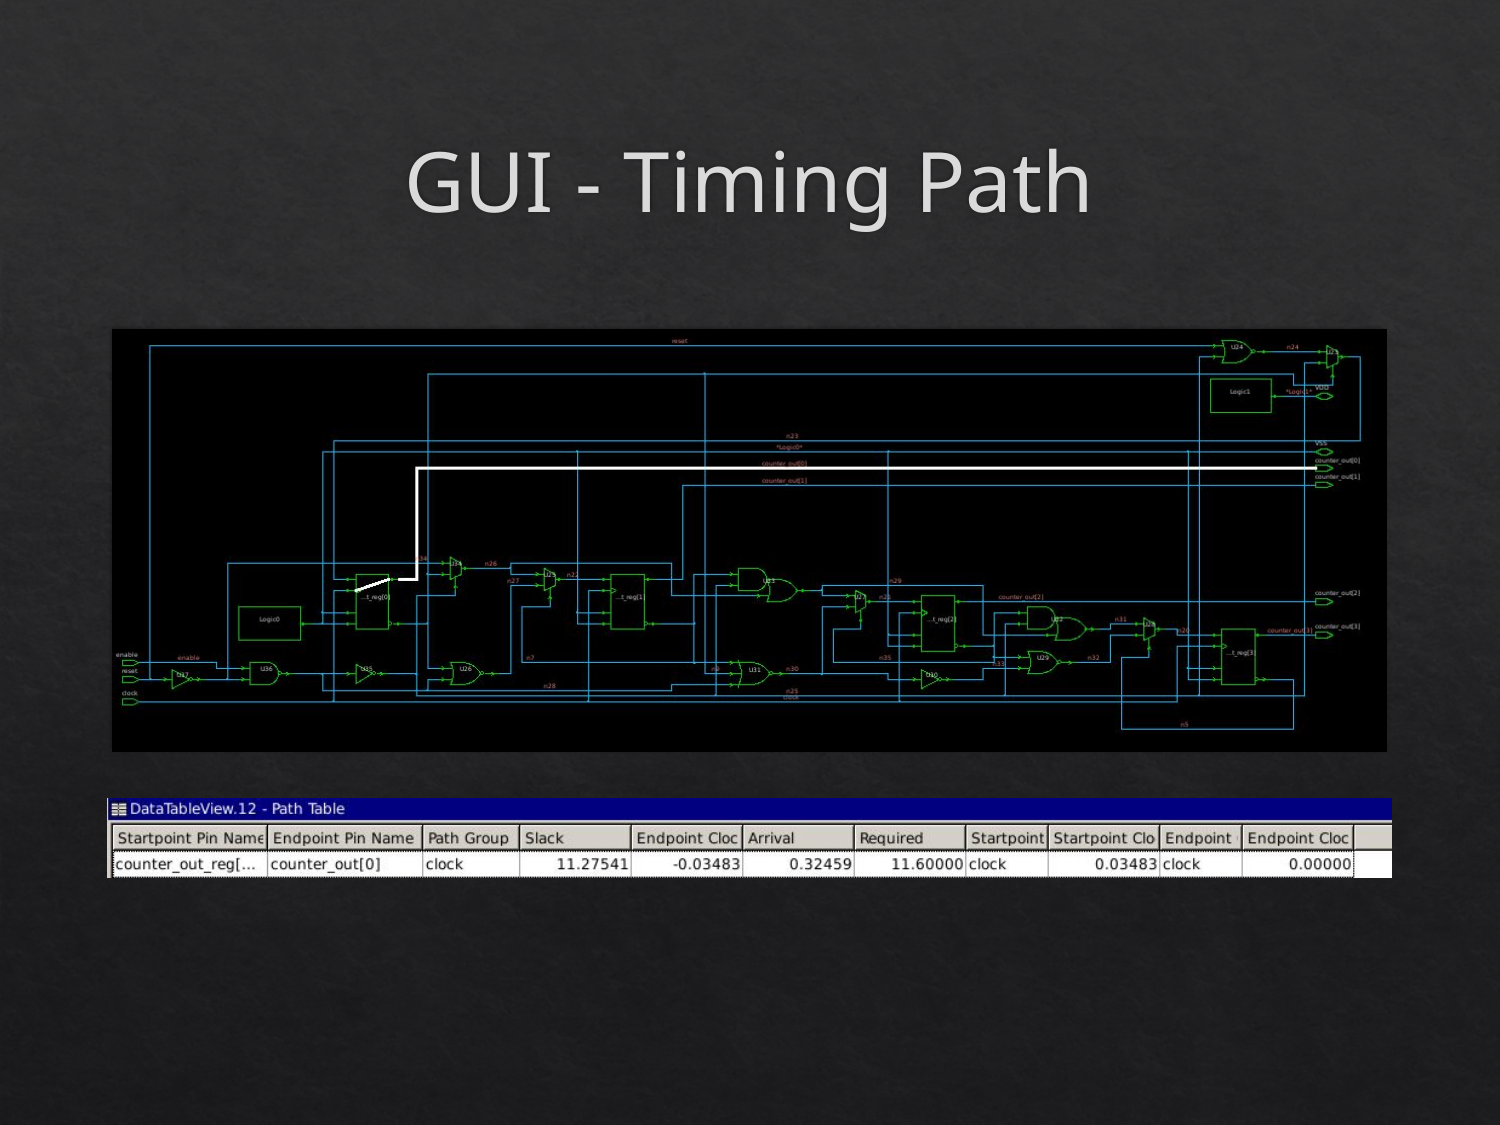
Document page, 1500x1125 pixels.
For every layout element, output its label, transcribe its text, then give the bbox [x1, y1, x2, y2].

title GUI - Timing Path [112, 99, 1387, 260]
picture [107, 798, 1392, 878]
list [112, 329, 1387, 753]
